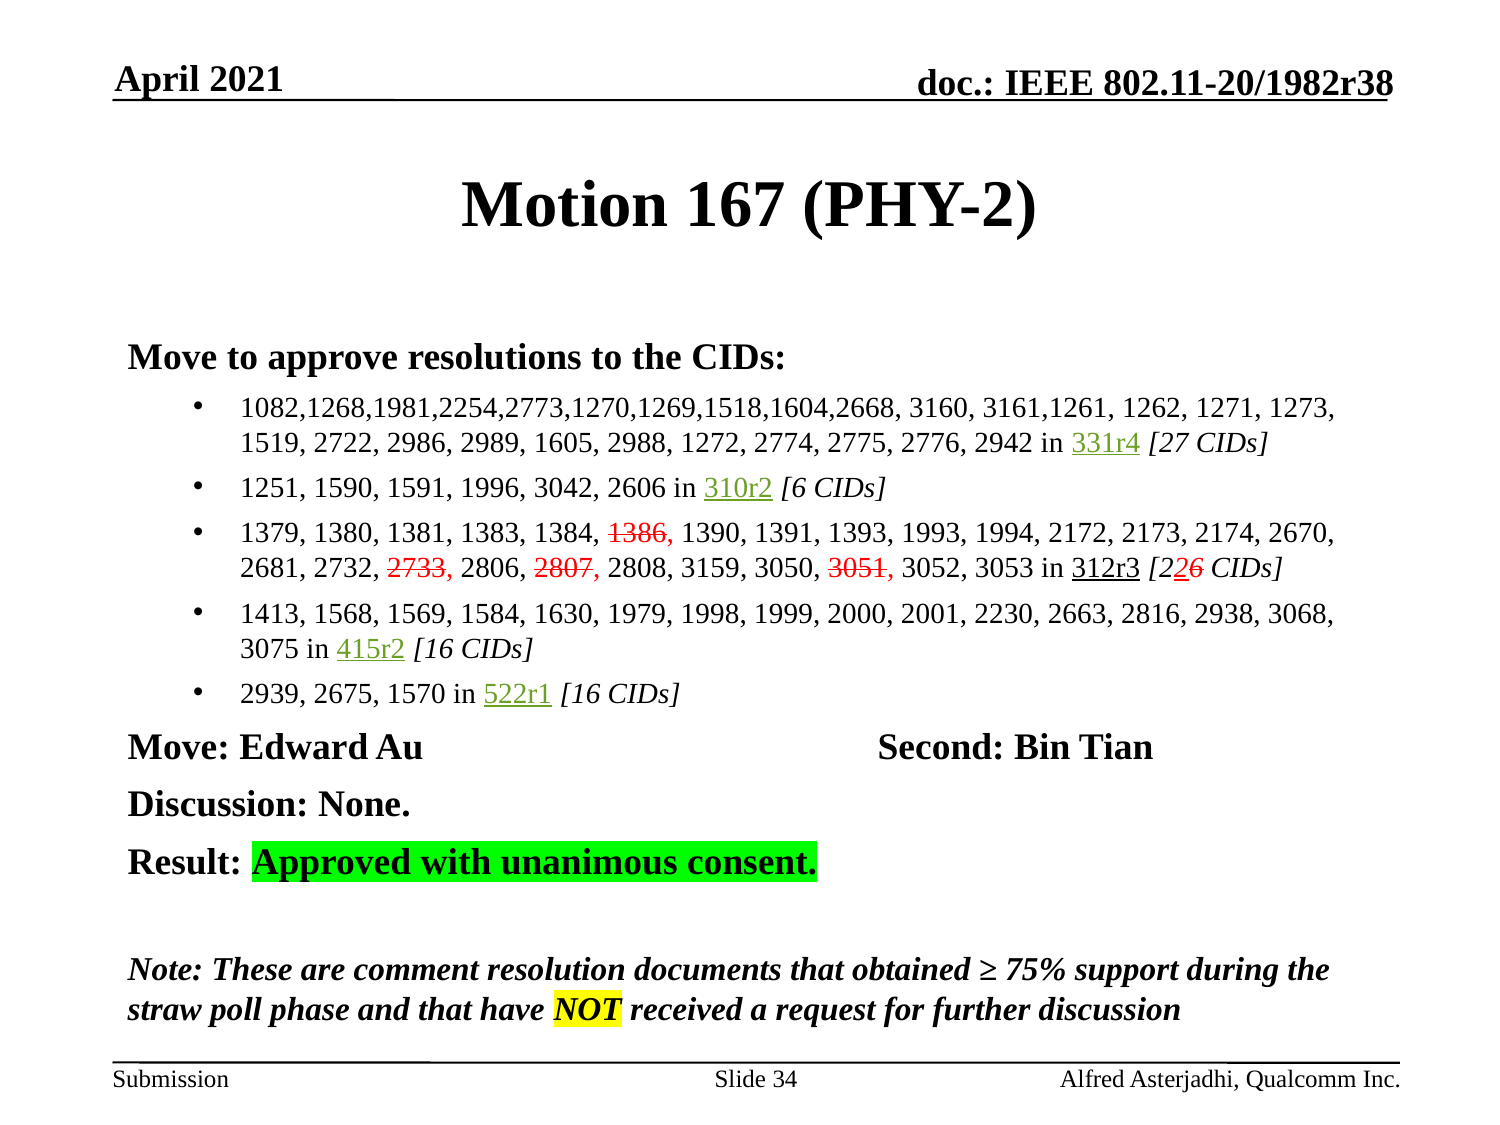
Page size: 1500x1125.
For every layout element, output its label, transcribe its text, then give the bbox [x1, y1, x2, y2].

title Motion 167 (PHY-2) [112, 112, 1388, 288]
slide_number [114, 54, 423, 100]
footer Alfred Asterjadhi, Qualcomm Inc. [878, 1061, 1402, 1093]
list Move to approve resolutions to the CIDs: 1082,1268,1981,2254,2773,1270,1269,1518,1604,2668, 3160, 3161,1261, 1262, 1271, 1273, 1519, 2722, 2986, 2989, 1605, 2988, 1272, 2774, 2775, 2776, 2942 in 331r4 [27 CIDs] 1251, 1590, 1591, 1996, 3042, 2606 in 310r2 [6 CIDs] 1379, 1380, 1381, 1383, 1384, 1386, 1390, 1391, 1393, 1993, 1994, 2172, 2173, 2174, 2670, 2681, 2732, 2733, 2806, 2807, 2808, 3159, 3050, 3051, 3052, 3053 in 312r3 [226 CIDs] 1413, 1568, 1569, 1584, 1630, 1979, 1998, 1999, 2000, 2001, 2230, 2663, 2816, 2938, 3068, 3075 in 415r2 [16 CIDs] 2939, 2675, 1570 in 522r1 [16 CIDs] Move: Edward Au Second: Bin Tian Discussion: None. Result: Approved with unanimous consent. Note: These are comment resolution documents that obtained ≥ 75% support during the straw poll phase and that have NOT received a request for further discussion [112, 324, 1388, 1000]
slide_number Slide 34 [712, 1061, 800, 1123]
